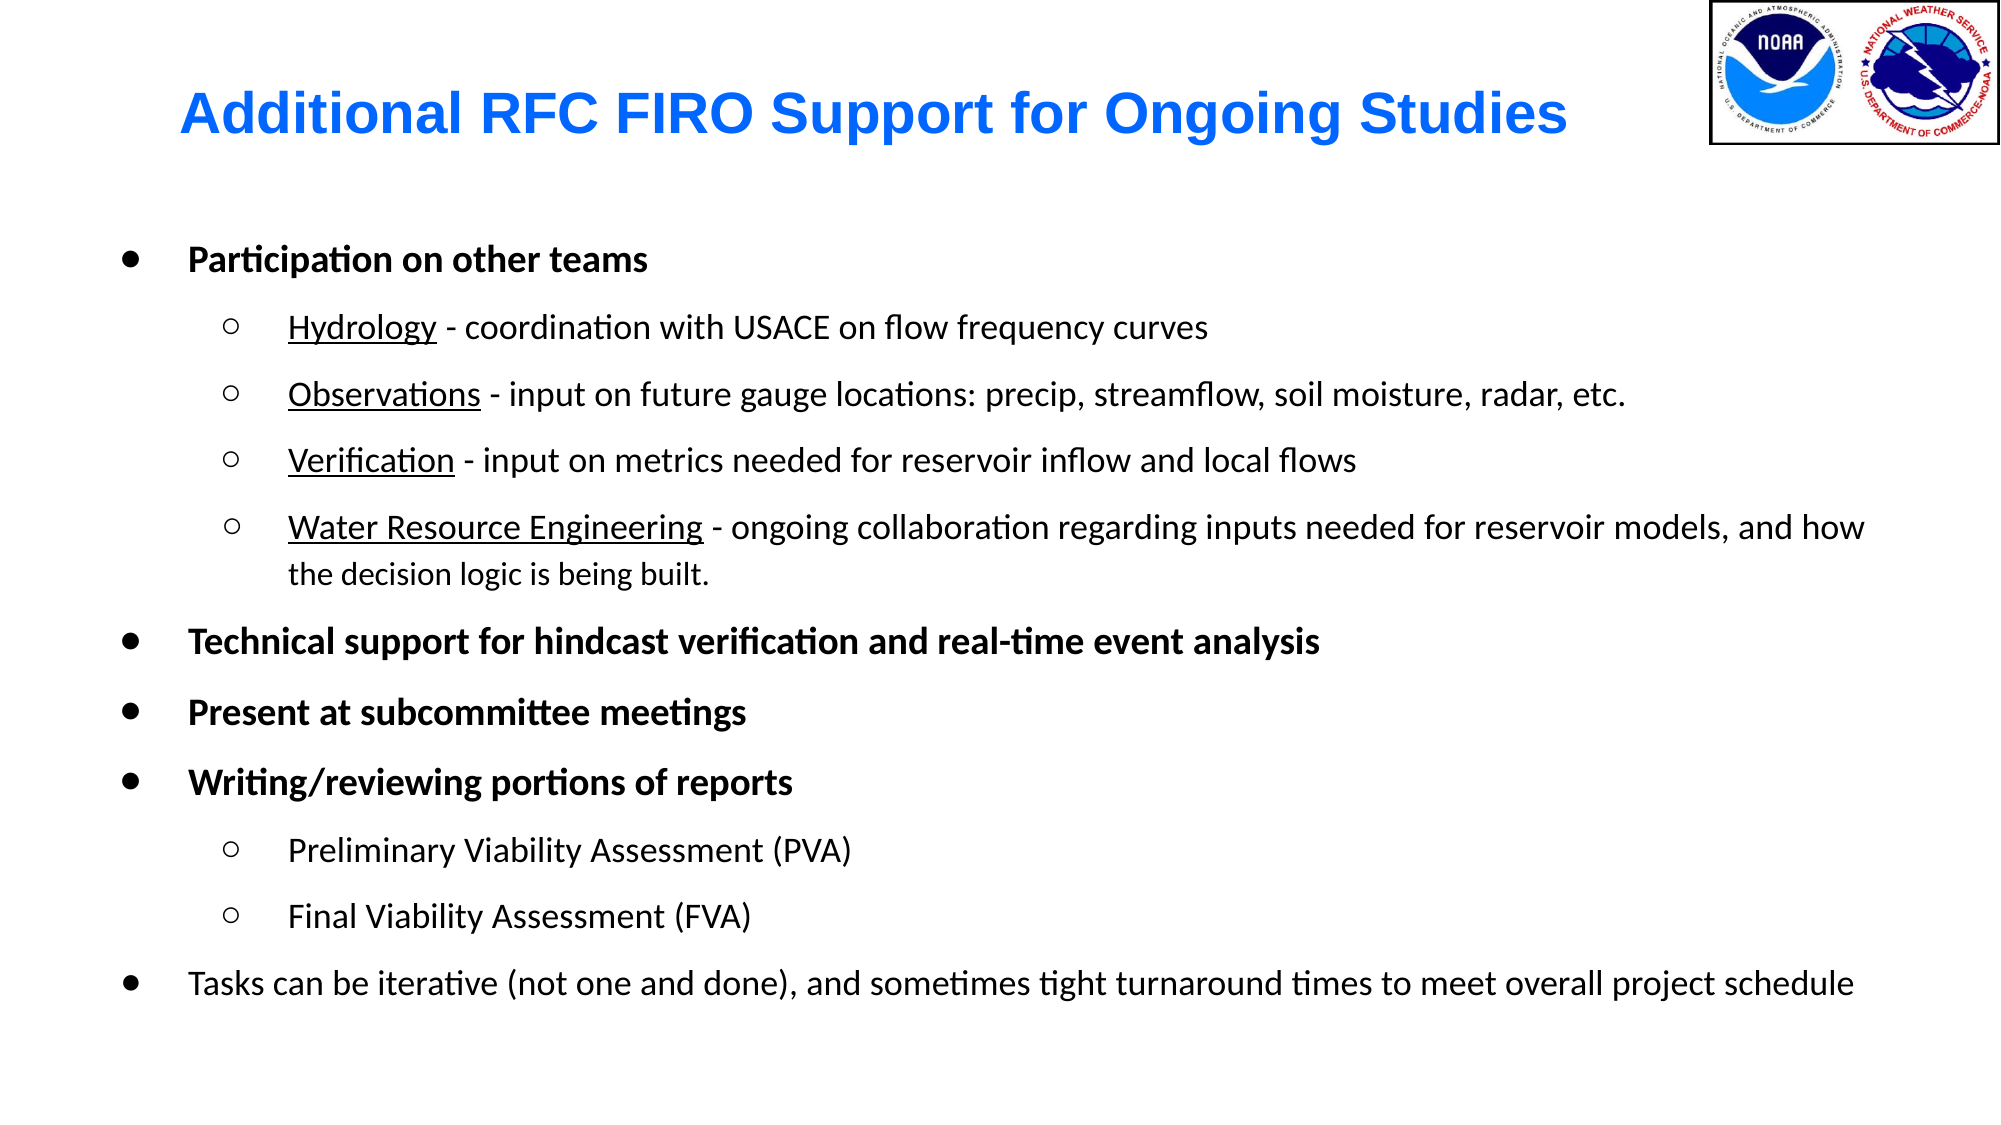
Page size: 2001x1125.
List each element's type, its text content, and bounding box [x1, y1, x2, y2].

title Additional RFC FIRO Support for Ongoing Studies [0, 63, 1807, 189]
list Participation on other teams Hydrology - coordination with USACE on flow frequency curves Observations - input on future gauge locations: precip, streamflow, soil moisture, radar, etc. Verification - input on metrics needed for reservoir inflow and local flows Water Resource Engineering - ongoing collaboration regarding inputs needed for reservoir models, and how the decision logic is being built. Technical support for hindcast verification and real-time event analysis Present at subcommittee meetings Writing/reviewing portions of reports Preliminary Viability Assessment (PVA) Final Viability Assessment (FVA) Tasks can be iterative (not one and done), and sometimes tight turnaround times to meet overall project schedule [68, 206, 1932, 1038]
picture [1709, 0, 2000, 145]
